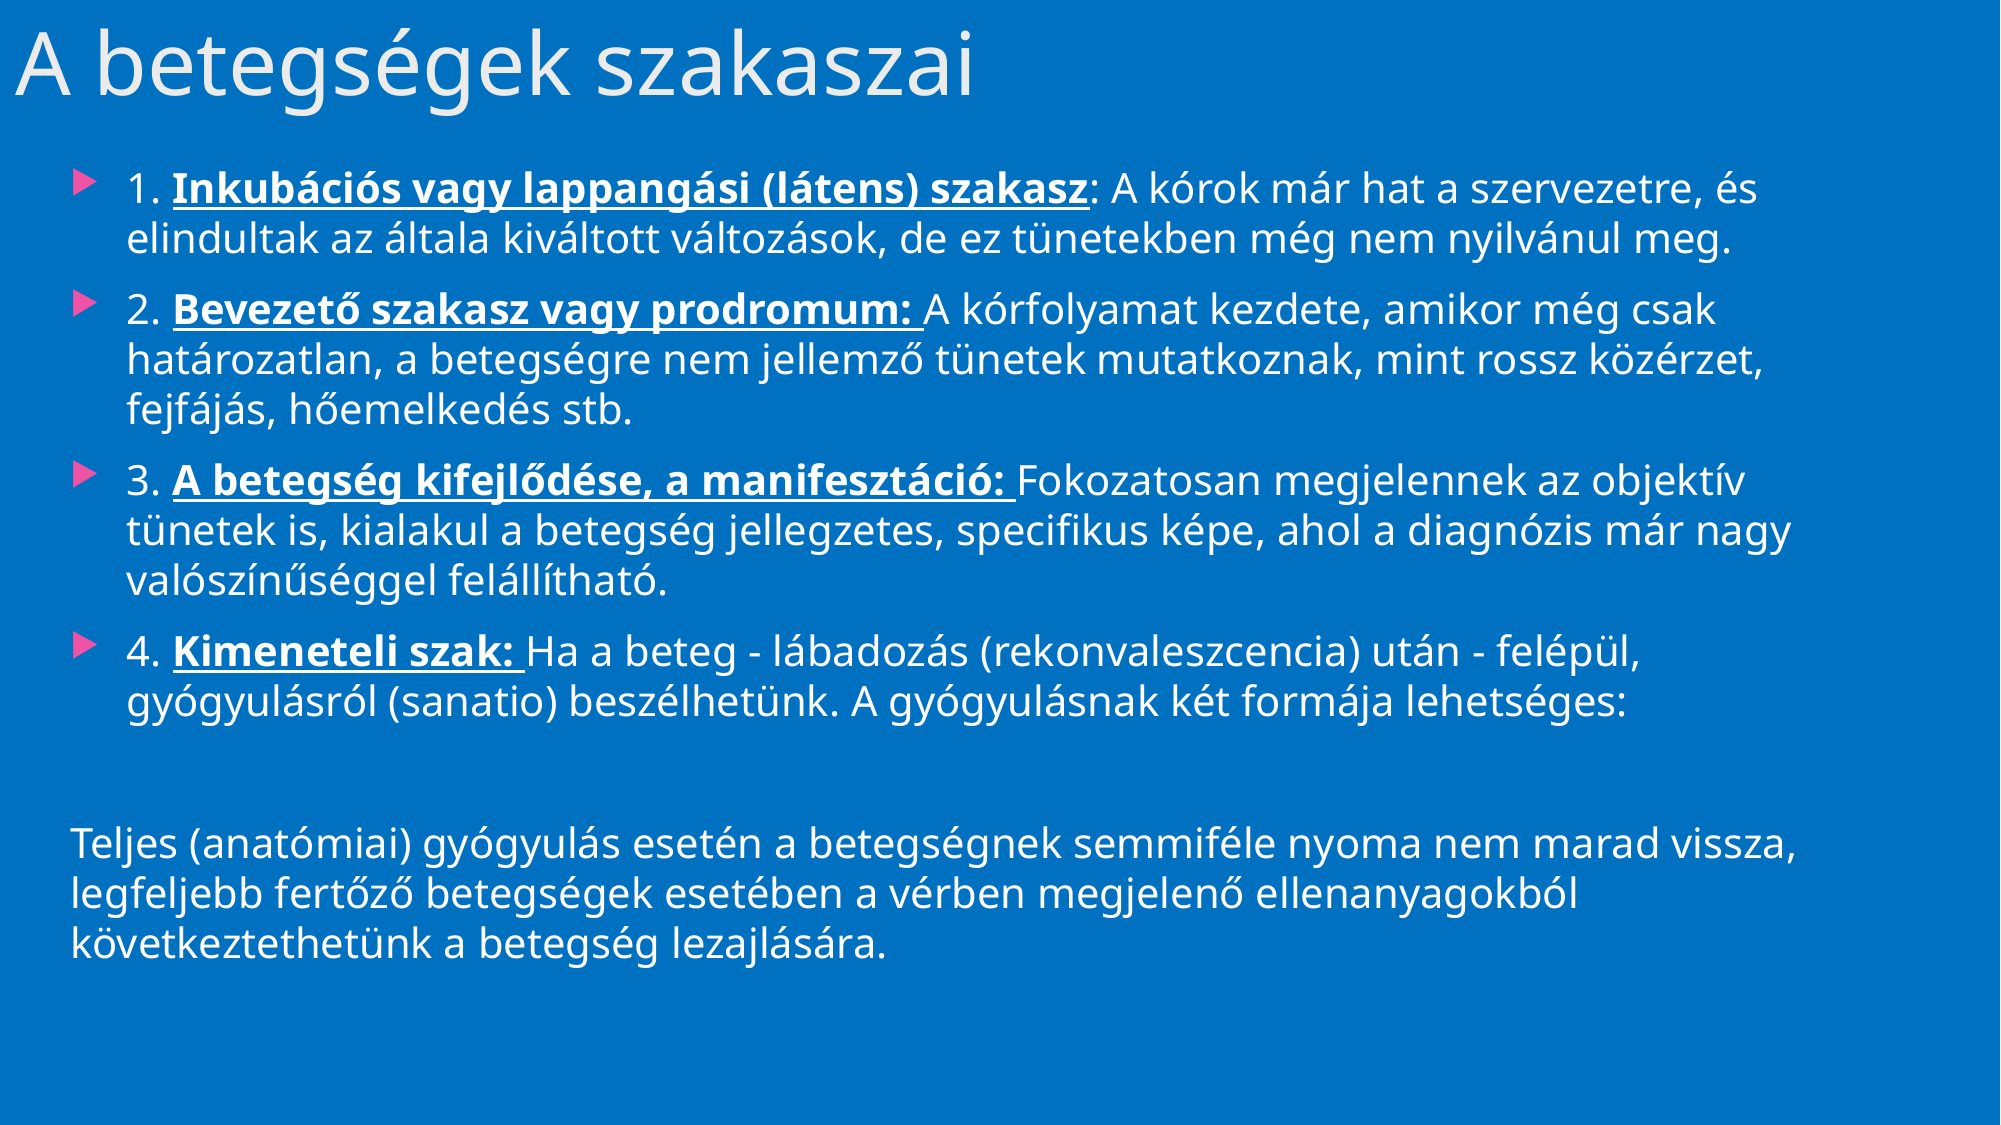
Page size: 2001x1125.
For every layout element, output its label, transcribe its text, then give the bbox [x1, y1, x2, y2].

list 1. Inkubációs vagy lappangási (látens) szakasz: A kórok már hat a szervezetre, és elindultak az általa kiváltott változások, de ez tünetekben még nem nyilvánul meg. 2. Bevezető szakasz vagy prodromum: A kórfolyamat kezdete, amikor még csak határozatlan, a betegségre nem jellemző tünetek mutatkoznak, mint rossz közérzet, fejfájás, hőemelkedés stb. 3. A betegség kifejlődése, a manifesztáció: Fokozatosan megjelennek az objektív tünetek is, kialakul a betegség jellegzetes, specifikus képe, ahol a diagnózis már nagy valószínűséggel felállítható. 4. Kimeneteli szak: Ha a beteg - lábadozás (rekonvaleszcencia) után - felépül, gyógyulásról (sanatio) beszélhetünk. A gyógyulásnak két formája lehetséges: Teljes (anatómiai) gyógyulás esetén a betegségnek semmiféle nyoma nem marad vissza, legfeljebb fertőző betegségek esetében a vérben megjelenő ellenanyagokból következtethetünk a betegség lezajlására. [55, 154, 1920, 1108]
title A betegségek szakaszai [0, 0, 1543, 155]
